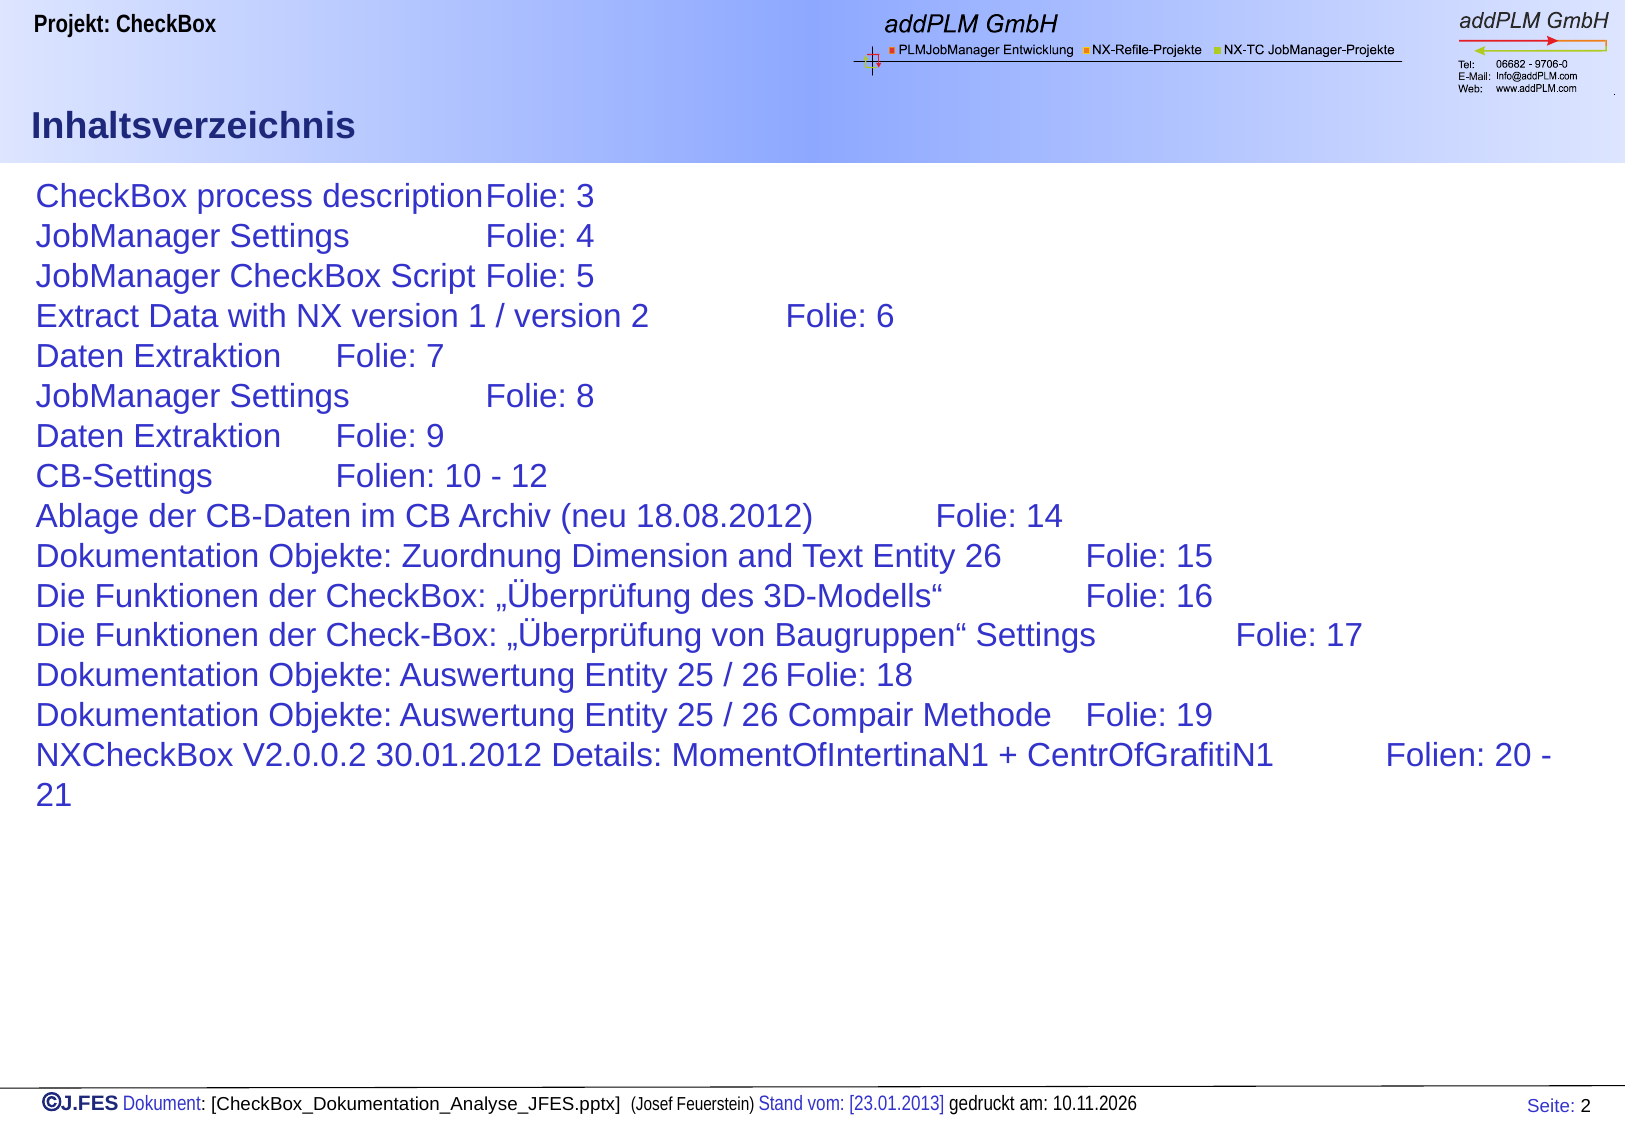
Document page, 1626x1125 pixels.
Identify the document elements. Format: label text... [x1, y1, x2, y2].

text_box CheckBox process description Folie: 3 JobManager Settings Folie: 4 JobManager CheckBox Script Folie: 5 Extract Data with NX version 1 / version 2 Folie: 6 Daten Extraktion Folie: 7 JobManager Settings Folie: 8 Daten Extraktion Folie: 9 CB-Settings Folien: 10 - 12 Ablage der CB-Daten im CB Archiv (neu 18.08.2012) Folie: 14 Dokumentation Objekte: Zuordnung Dimension and Text Entity 26 Folie: 15 Die Funktionen der CheckBox: „Überprüfung des 3D-Modells“ Folie: 16 Die Funktionen der Check-Box: „Überprüfung von Baugruppen“ Settings Folie: 17 Dokumentation Objekte: Auswertung Entity 25 / 26 Folie: 18 Dokumentation Objekte: Auswertung Entity 25 / 26 Compair Methode Folie: 19 NXCheckBox V2.0.0.2 30.01.2012 Details: MomentOfIntertinaN1 + CentrOfGrafitiN1 Folien: 20 - 21 [20, 167, 1605, 821]
title Inhaltsverzeichnis [30, 73, 1600, 147]
